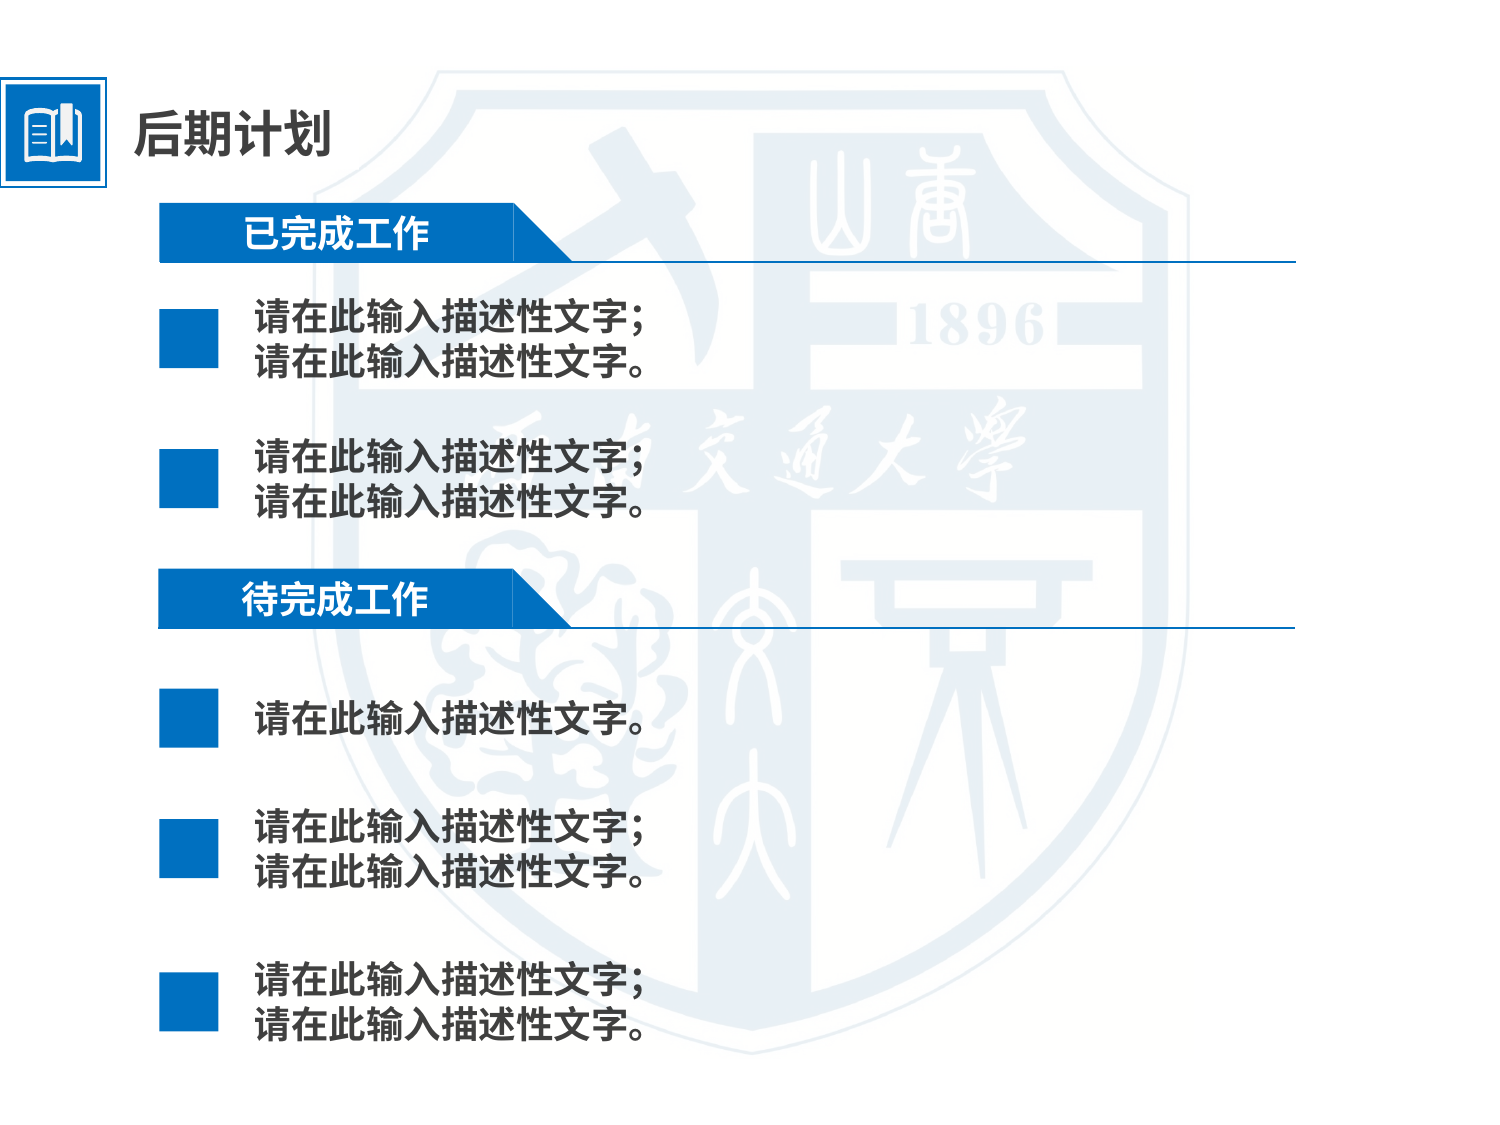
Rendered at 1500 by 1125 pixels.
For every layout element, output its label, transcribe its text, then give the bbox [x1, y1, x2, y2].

text_box [158, 971, 219, 1032]
text_box [158, 448, 219, 509]
text_box 请在此输入描述性文字； 请在此输入描述性文字。 [239, 948, 1313, 1054]
text_box [158, 308, 219, 369]
text_box 请在此输入描述性文字。 [239, 687, 1313, 748]
text_box 请在此输入描述性文字； 请在此输入描述性文字。 [239, 425, 1313, 531]
text_box [158, 818, 219, 879]
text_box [158, 568, 1296, 628]
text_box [0, 78, 107, 188]
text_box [159, 202, 1297, 262]
text_box 后期计划 [119, 94, 359, 170]
text_box 请在此输入描述性文字； 请在此输入描述性文字。 [239, 285, 1313, 391]
text_box 请在此输入描述性文字； 请在此输入描述性文字。 [239, 795, 1313, 901]
text_box [158, 688, 219, 749]
